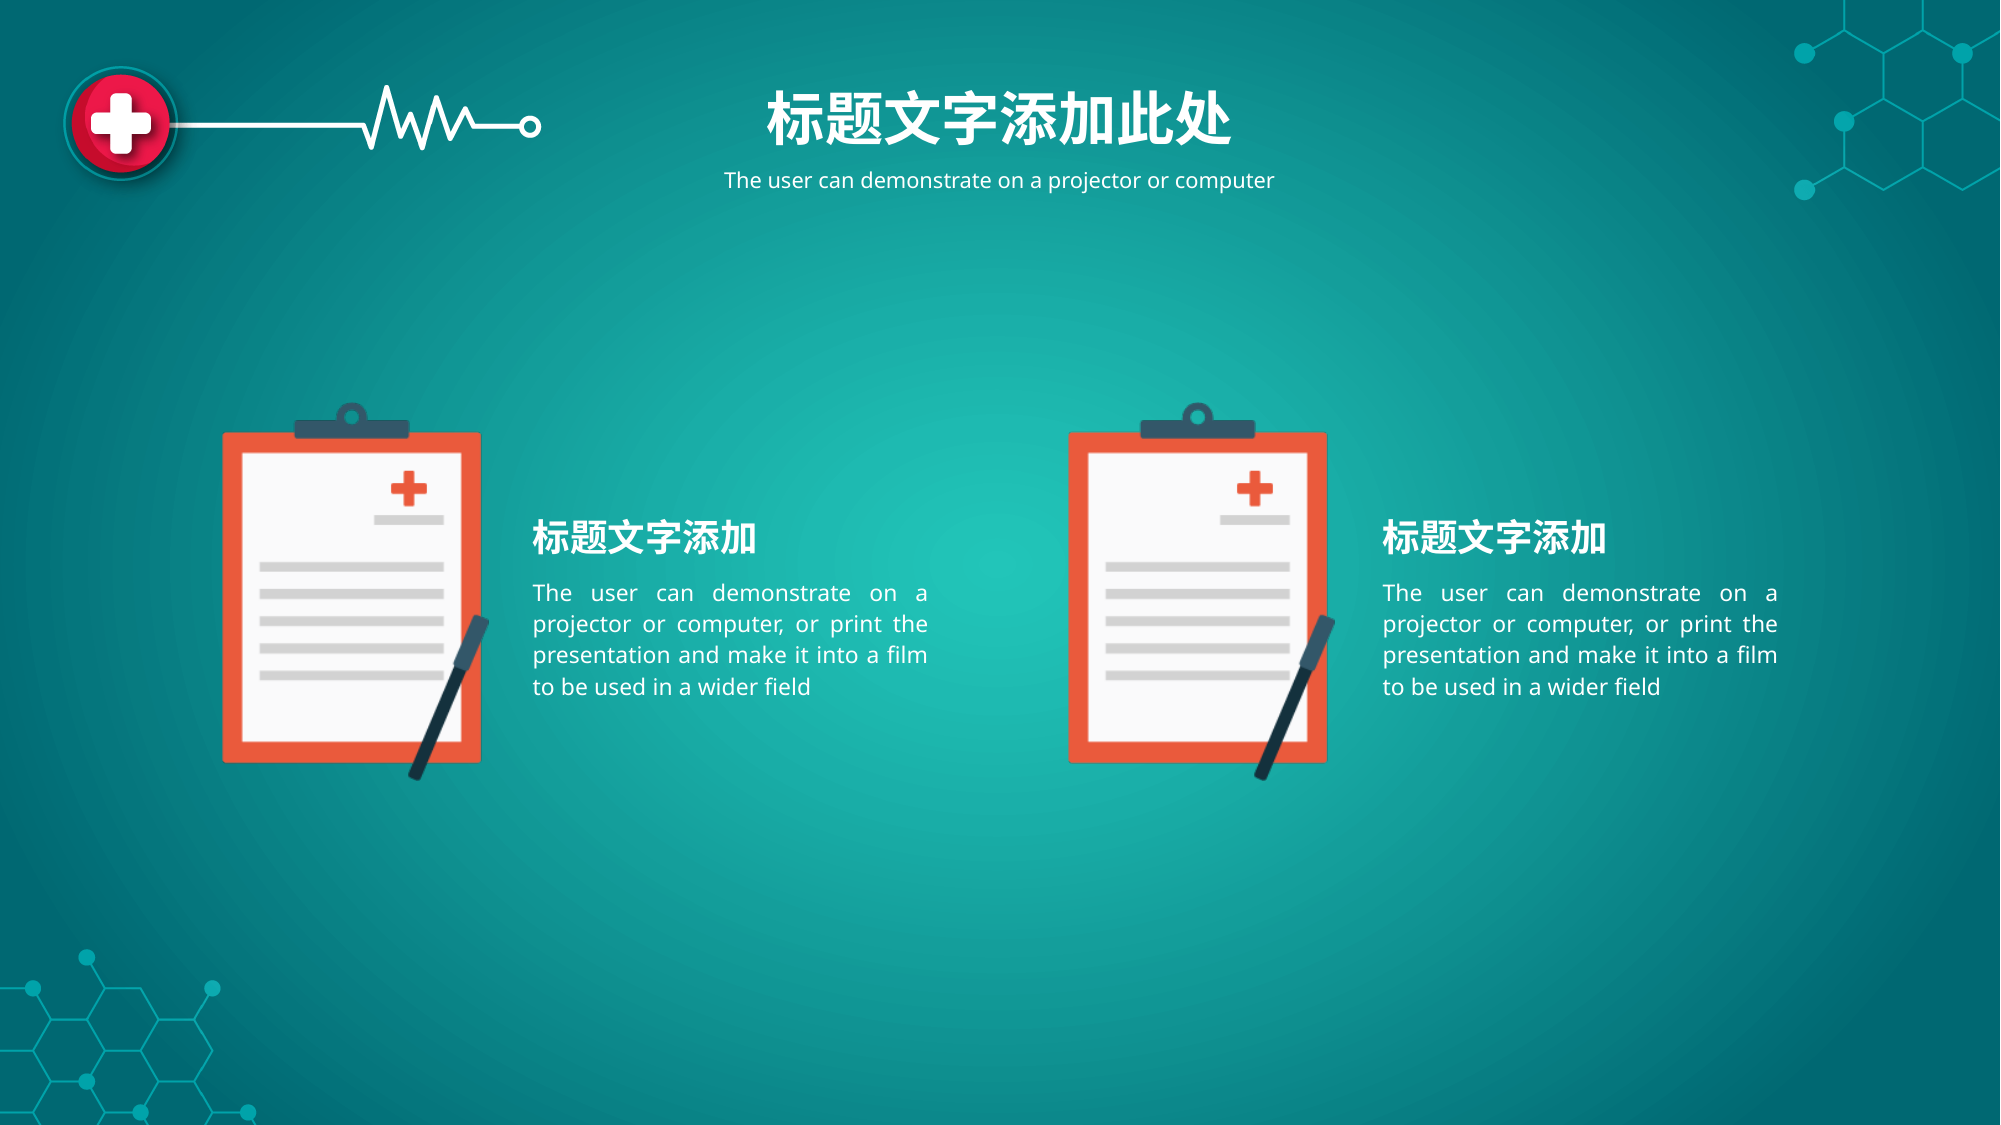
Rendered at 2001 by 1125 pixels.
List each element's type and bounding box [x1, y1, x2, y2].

text_box [517, 506, 944, 709]
picture [0, 0, 2000, 1125]
text_box [1367, 506, 1794, 709]
text_box [660, 74, 1340, 199]
